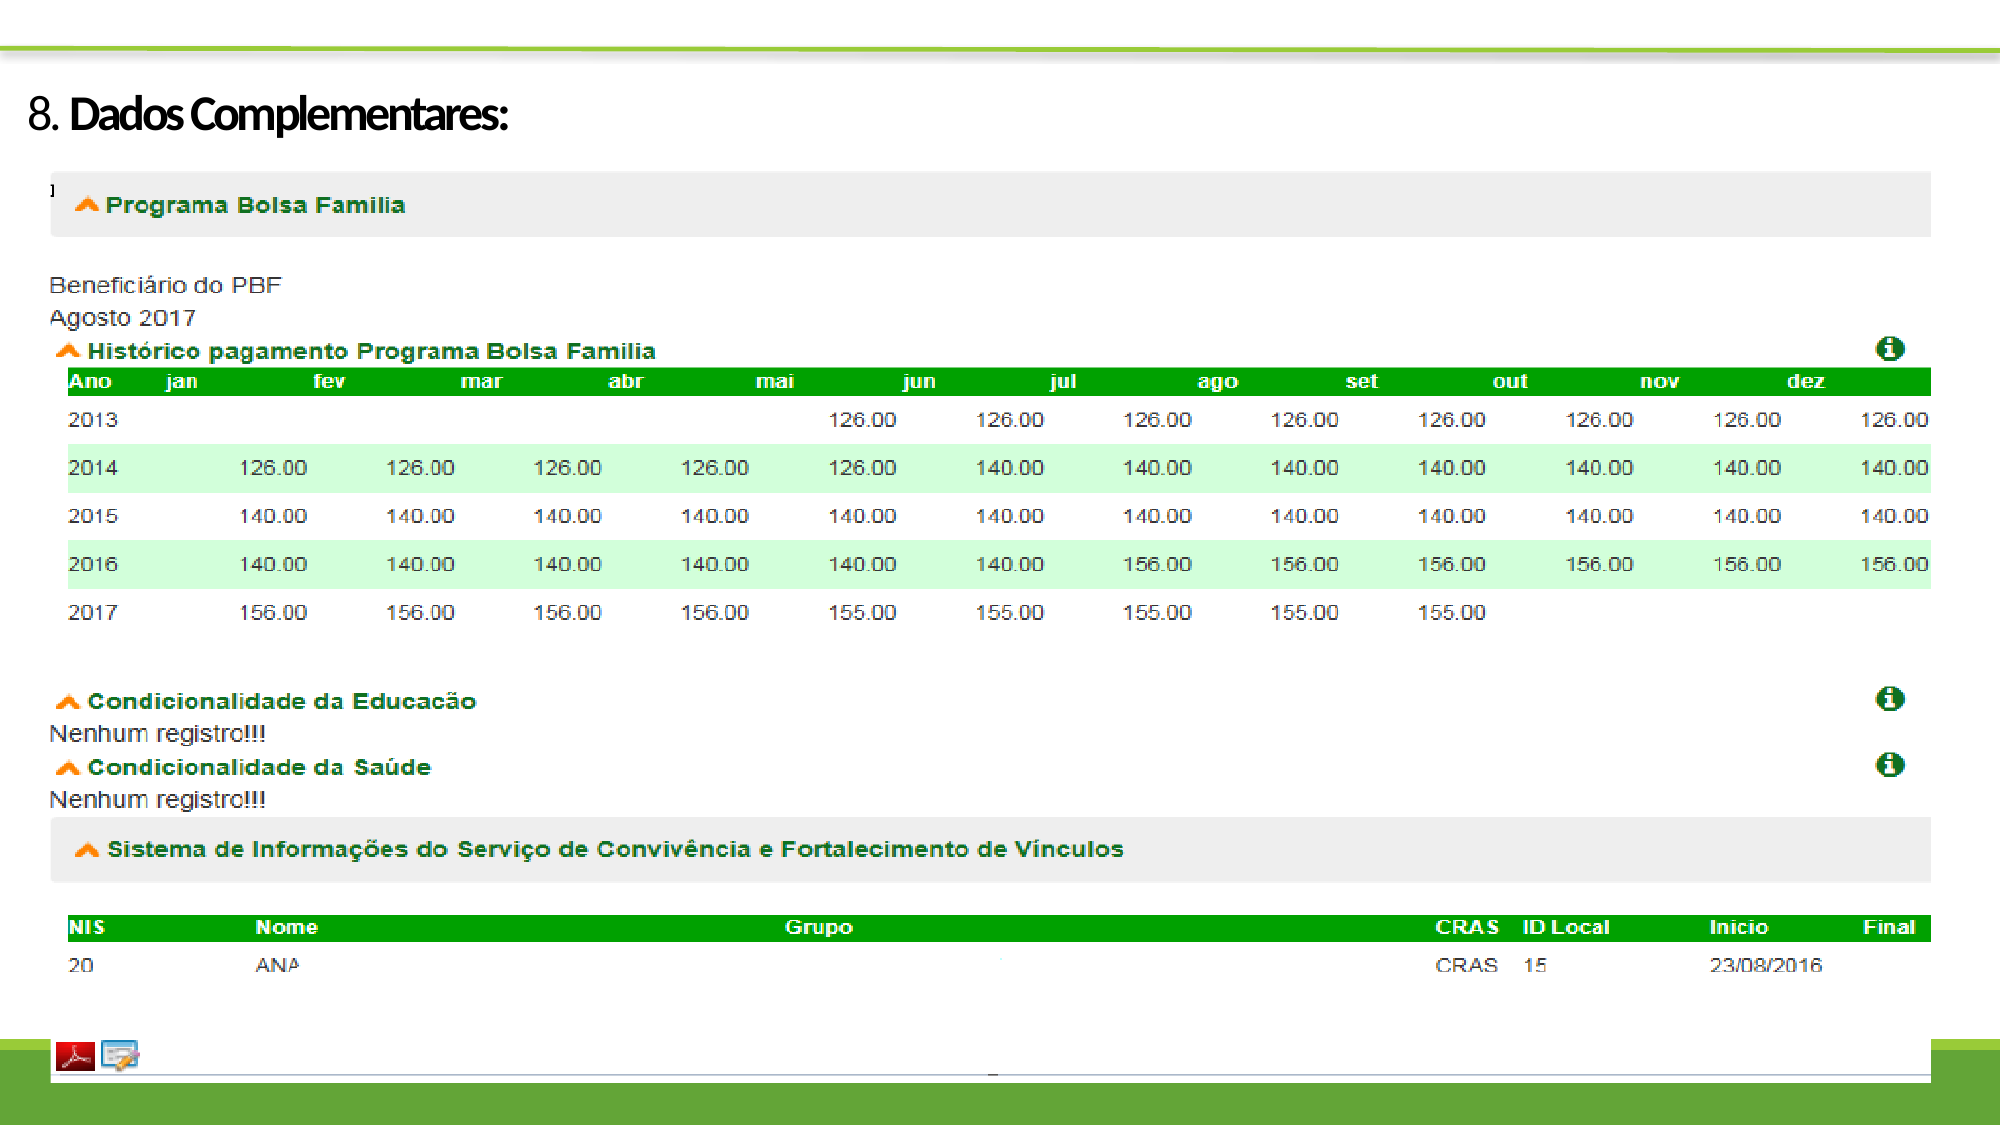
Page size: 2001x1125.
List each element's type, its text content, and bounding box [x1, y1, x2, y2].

text_box [50, 169, 1931, 1083]
text_box 8. Dados Complementares: [25, 78, 1966, 141]
text_box [0, 45, 2000, 54]
